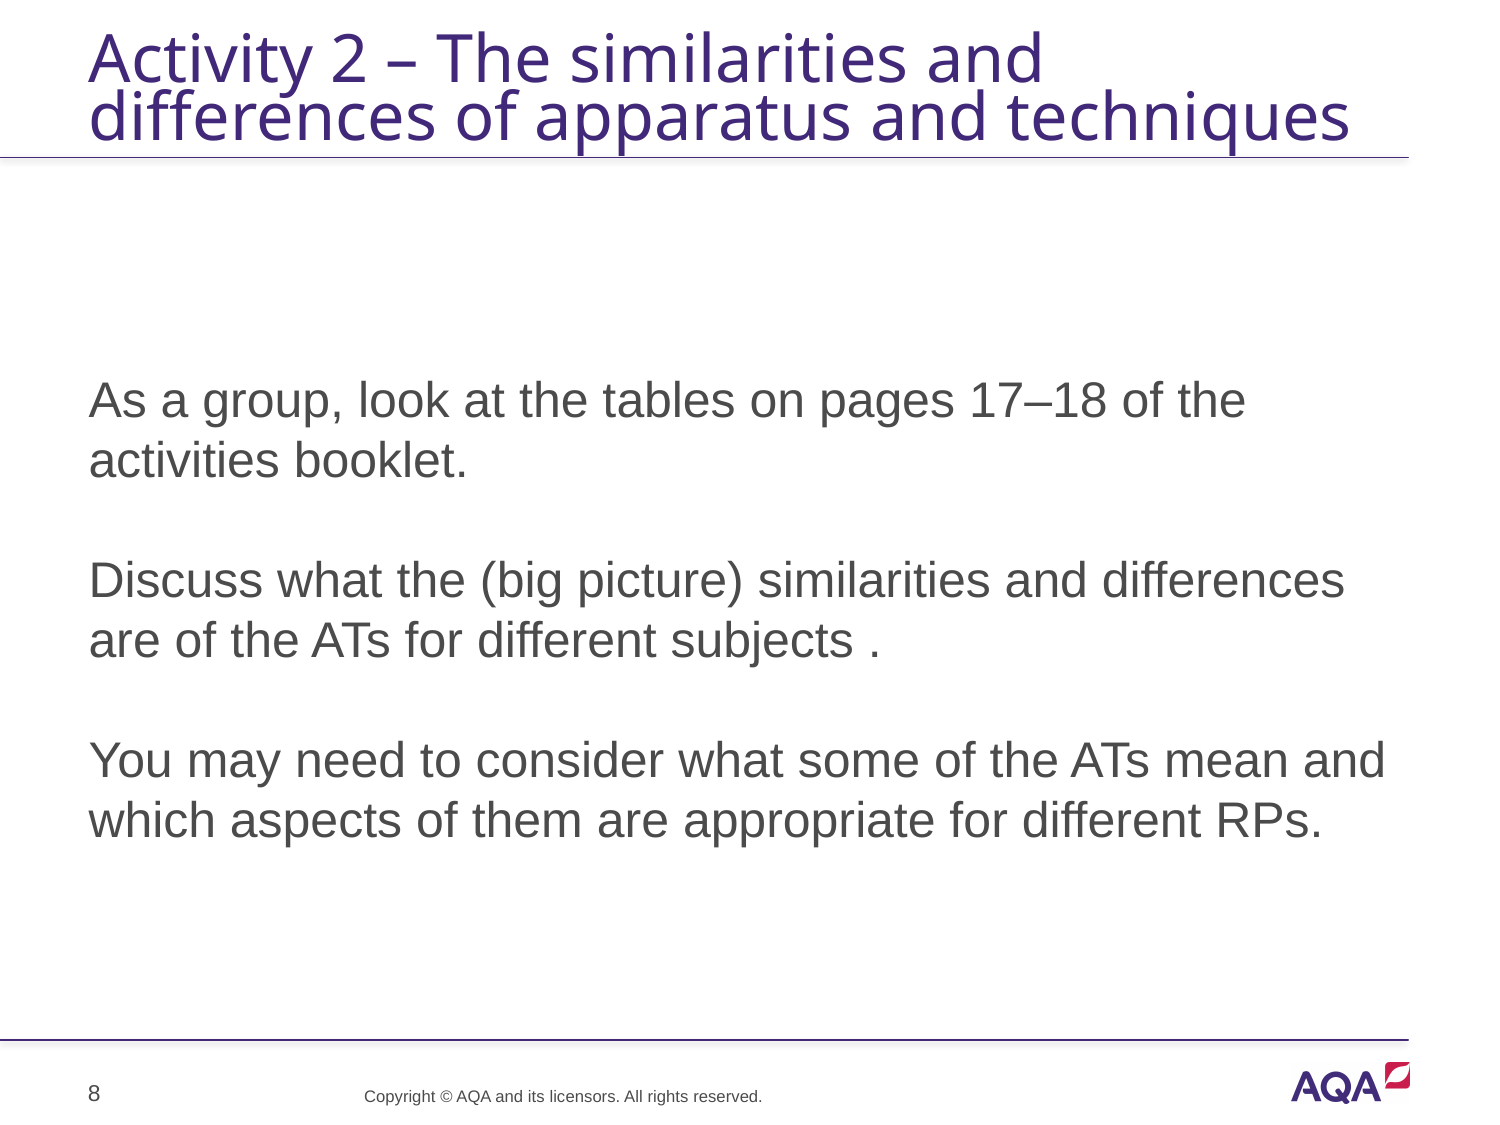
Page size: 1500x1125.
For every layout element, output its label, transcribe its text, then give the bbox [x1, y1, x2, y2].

title Activity 2 – The similarities and differences of apparatus and techniques [88, 37, 1409, 108]
list As a group, look at the tables on pages 17–18 of the activities booklet. Discuss what the (big picture) similarities and differences are of the ATs for different subjects . You may need to consider what some of the ATs mean and which aspects of them are appropriate for different RPs. [88, 367, 1409, 972]
picture [1291, 1062, 1410, 1104]
footer Copyright © AQA and its licensors. All rights reserved. [324, 1084, 764, 1124]
slide_number 8 [72, 1062, 188, 1123]
